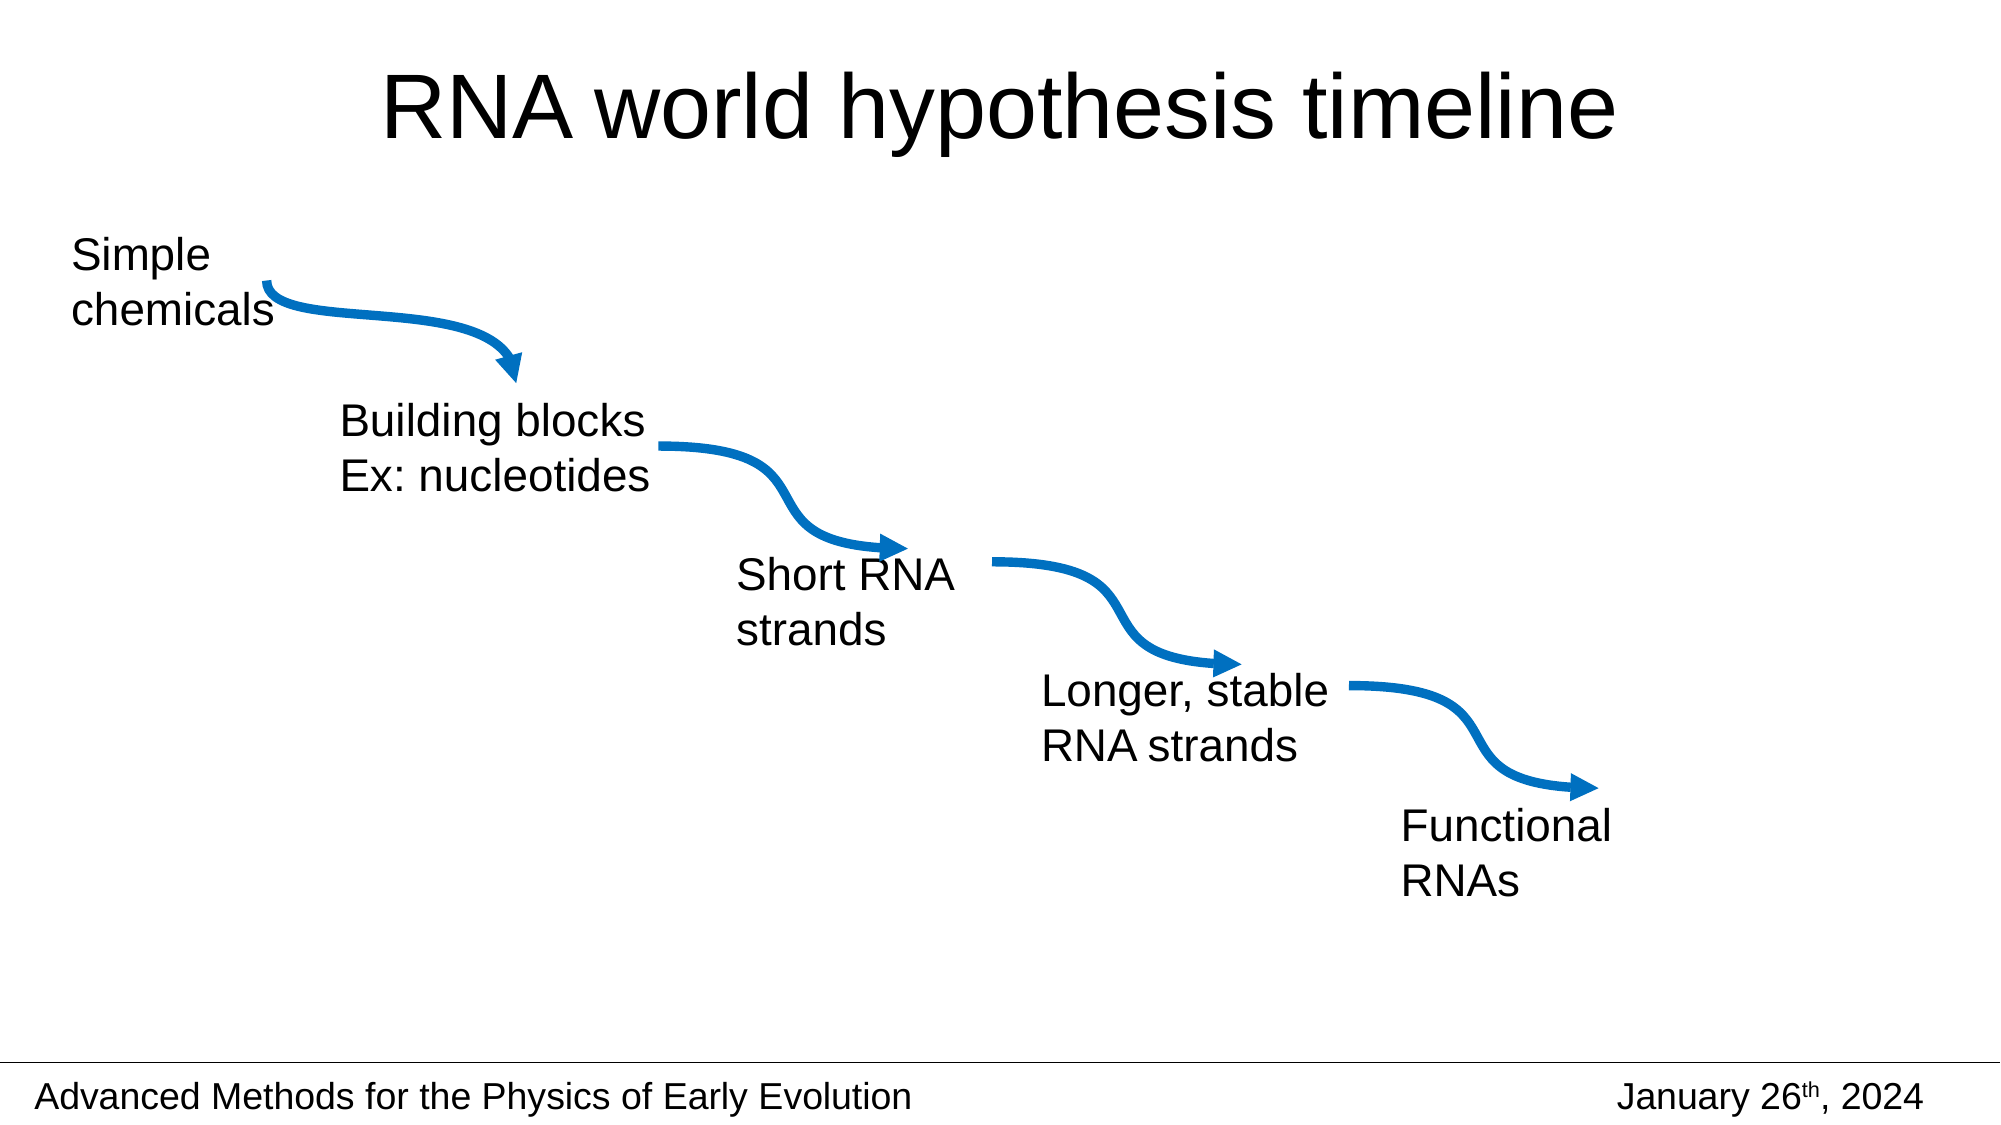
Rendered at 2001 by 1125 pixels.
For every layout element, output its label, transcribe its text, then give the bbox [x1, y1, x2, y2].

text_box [1349, 685, 1599, 789]
text_box Simple chemicals [56, 217, 323, 343]
text_box Advanced Methods for the Physics of Early Evolution [19, 1064, 928, 1125]
text_box Longer, stable RNA strands [1026, 652, 1372, 778]
text_box Building blocks Ex: nucleotides [324, 383, 708, 508]
text_box Short RNA strands [721, 537, 1000, 662]
text_box Functional RNAs [1385, 788, 1731, 913]
title RNA world hypothesis timeline [137, 0, 1863, 218]
text_box January 26th, 2024 [1602, 1064, 1939, 1125]
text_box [266, 280, 517, 384]
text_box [992, 561, 1242, 665]
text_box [658, 446, 908, 549]
